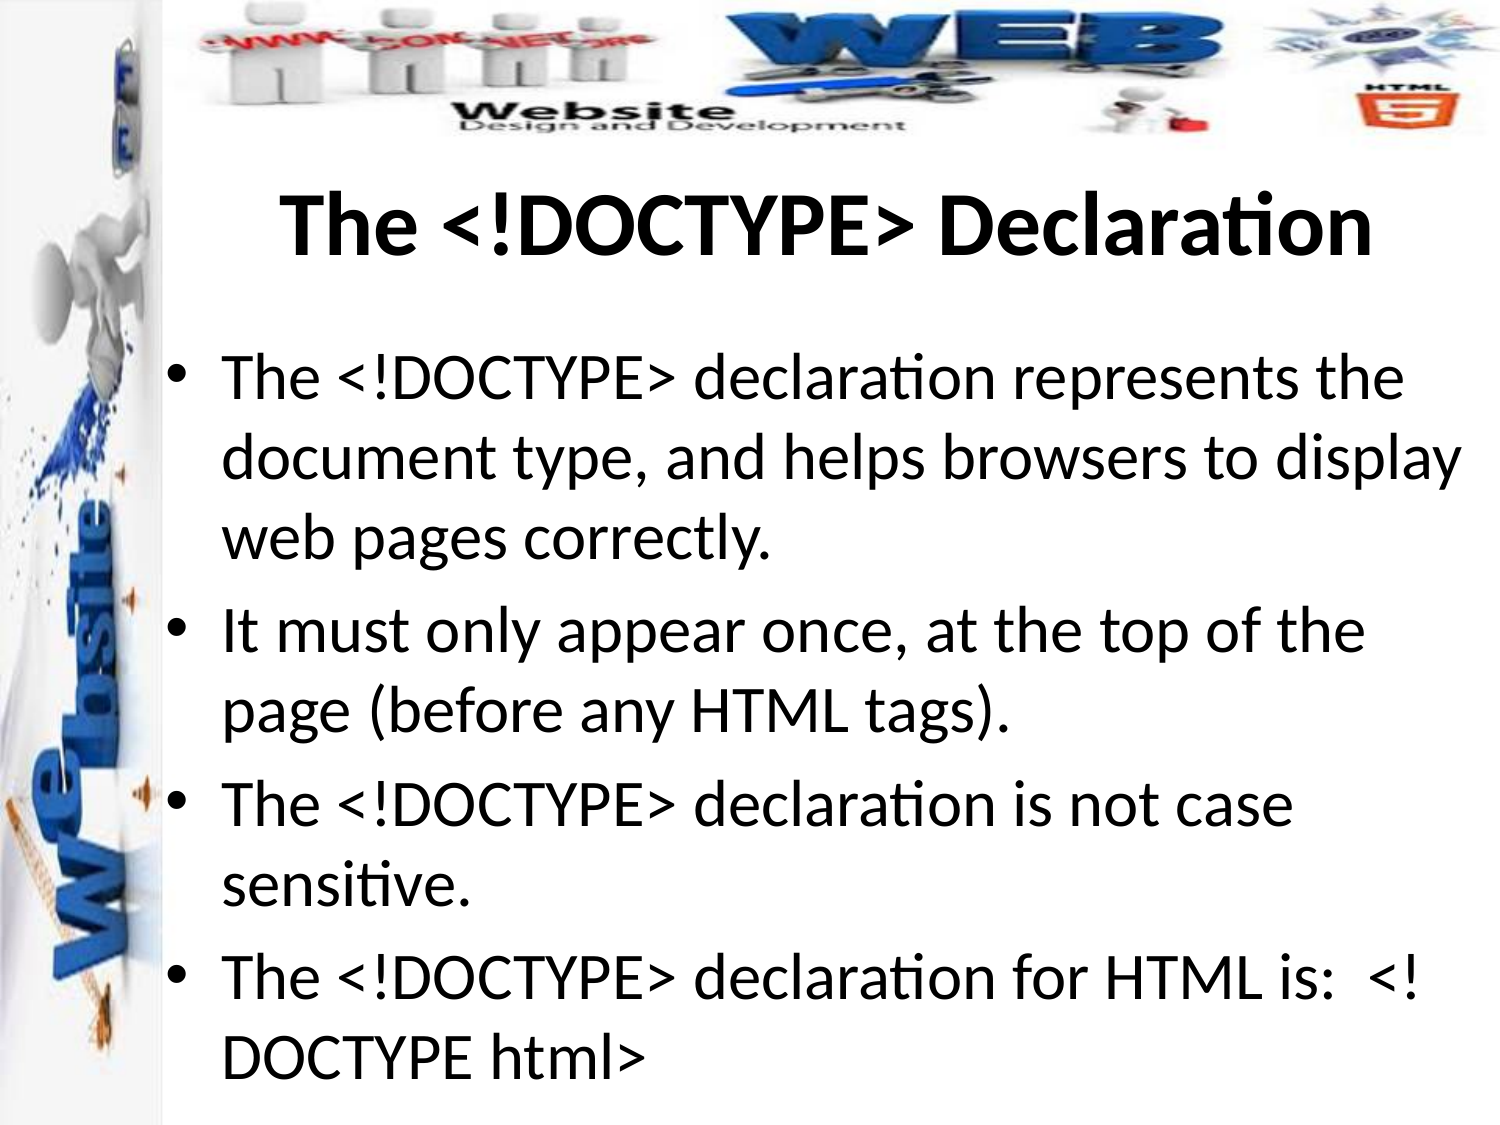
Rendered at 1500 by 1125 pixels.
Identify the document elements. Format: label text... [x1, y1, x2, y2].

title The <!DOCTYPE> Declaration [152, 125, 1500, 313]
picture [0, 0, 1500, 1125]
list The <!DOCTYPE> declaration represents the document type, and helps browsers to display web pages correctly. It must only appear once, at the top of the page (before any HTML tags). The <!DOCTYPE> declaration is not case sensitive. The <!DOCTYPE> declaration for HTML is: <!DOCTYPE html> [150, 324, 1500, 1124]
